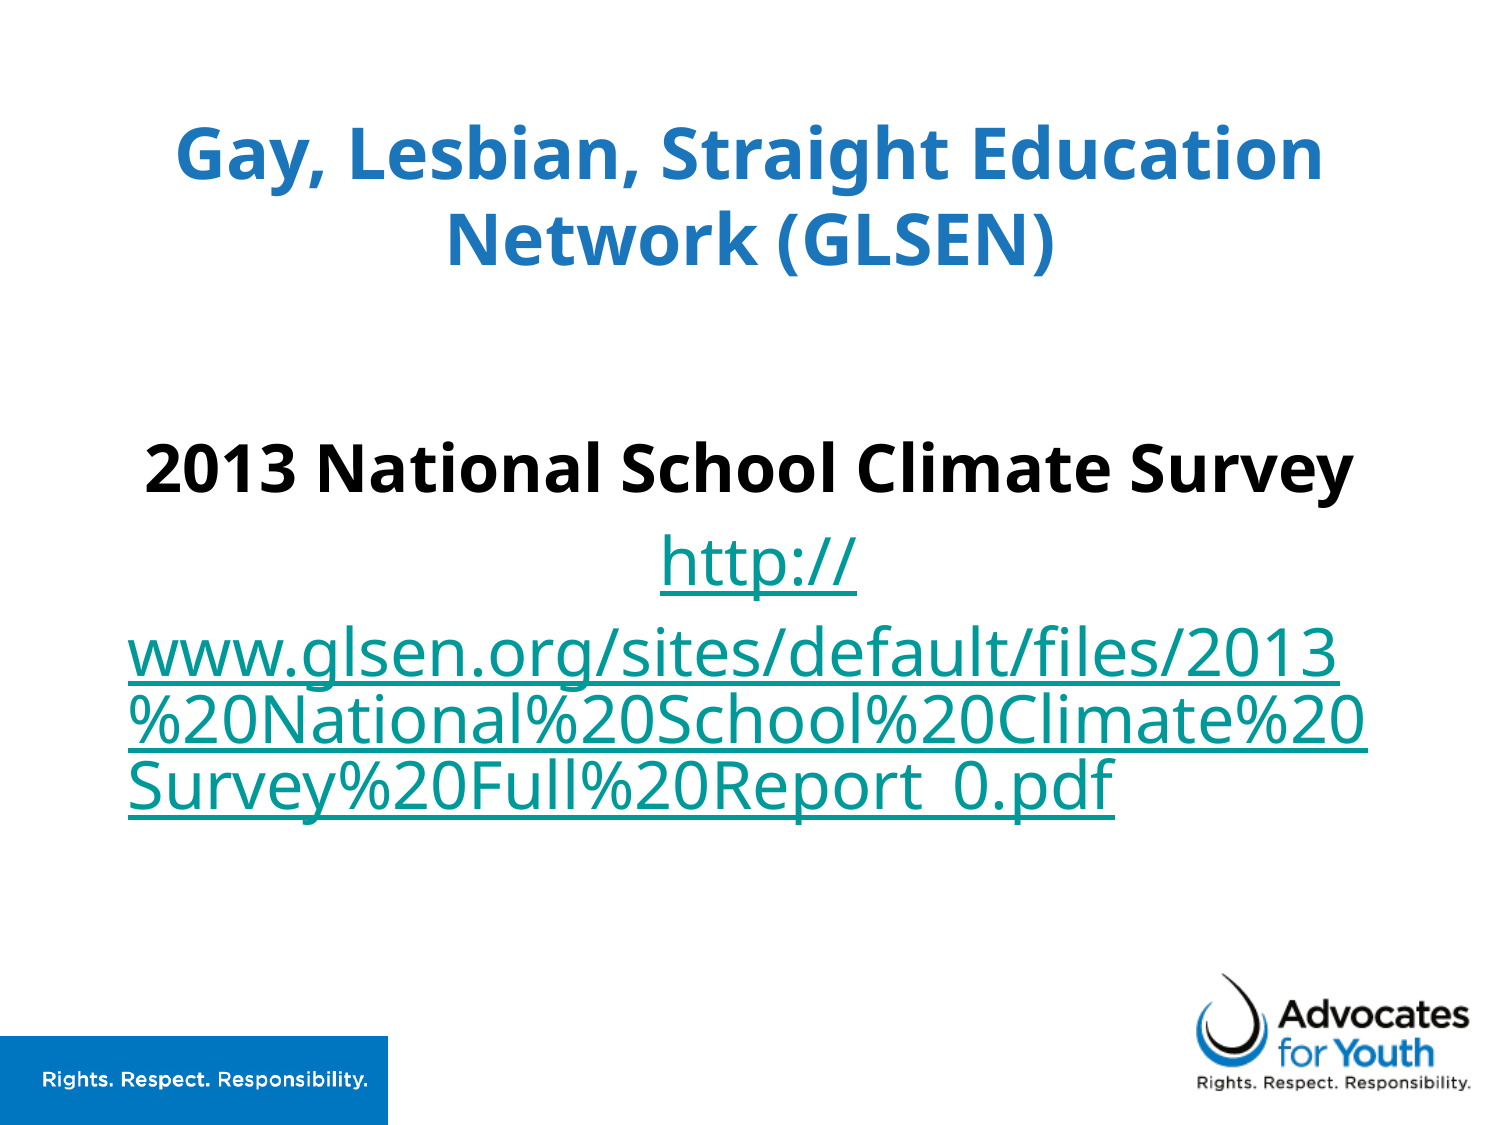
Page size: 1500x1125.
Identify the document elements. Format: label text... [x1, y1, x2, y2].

picture [0, 1036, 388, 1125]
list 2013 National School Climate Survey http://www.glsen.org/sites/default/files/2013%20National%20School%20Climate%20Survey%20Full%20Report_0.pdf [112, 324, 1388, 1000]
title Gay, Lesbian, Straight Education Network (GLSEN) [112, 99, 1388, 288]
picture [1170, 943, 1496, 1119]
